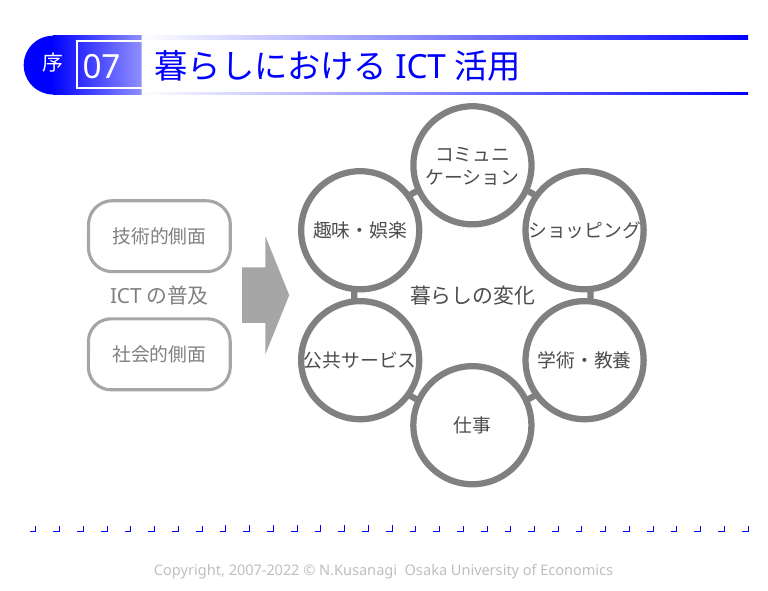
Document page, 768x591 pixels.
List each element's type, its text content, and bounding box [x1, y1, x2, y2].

title 07 暮らしにおけるICT活用 [76, 40, 756, 89]
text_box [88, 106, 644, 485]
